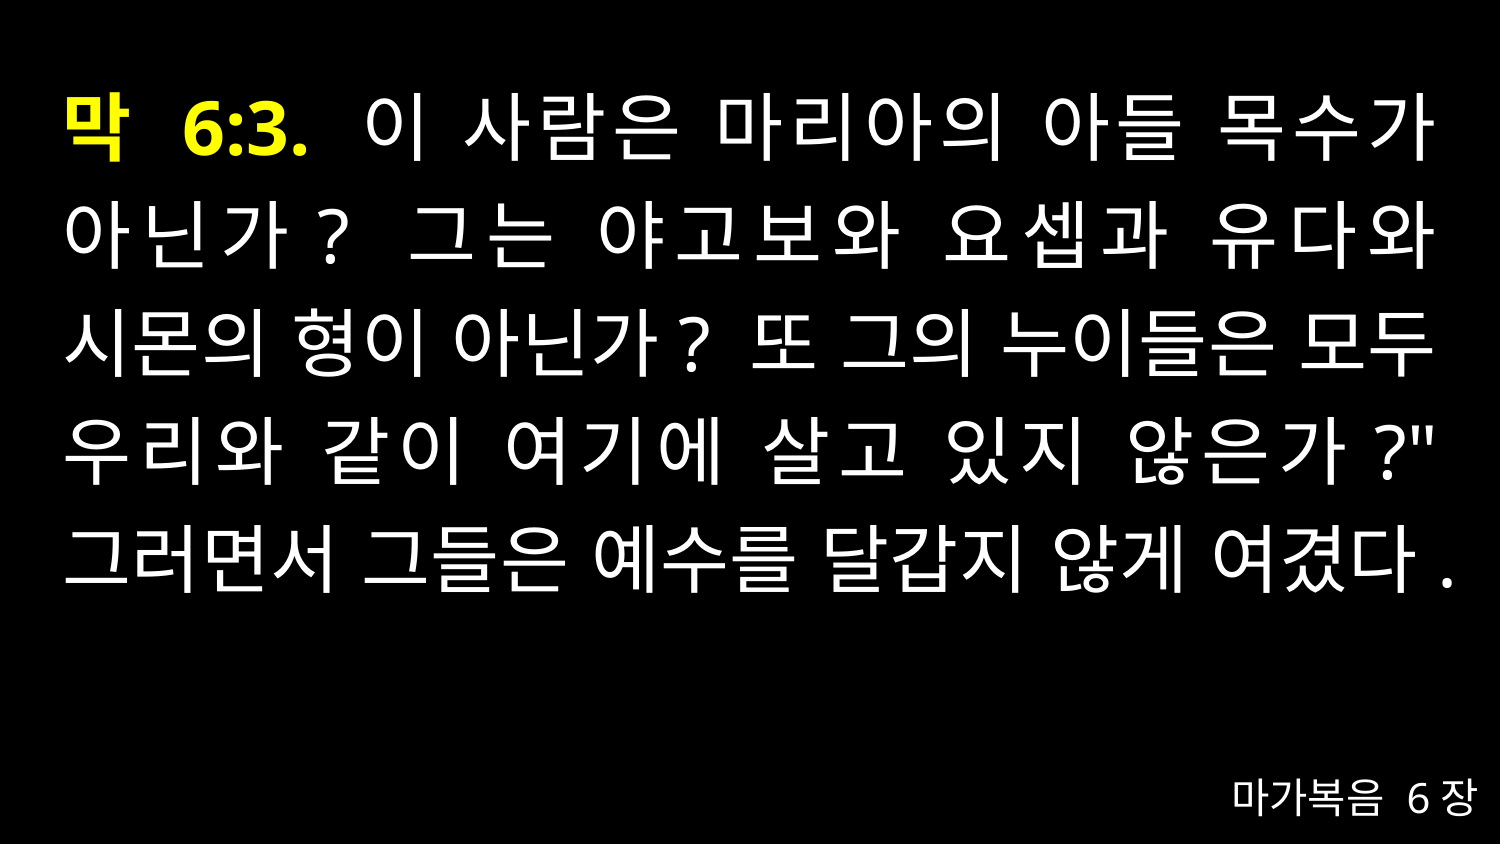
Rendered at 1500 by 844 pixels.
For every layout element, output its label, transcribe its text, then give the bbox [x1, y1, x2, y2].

title 막 6:3. 이 사람은 마리아의 아들 목수가 아닌가? 그는 야고보와 요셉과 유다와 시몬의 형이 아닌가? 또 그의 누이들은 모두 우리와 같이 여기에 살고 있지 않은가?" 그러면서 그들은 예수를 달갑지 않게 여겼다. [0, 0, 1500, 844]
subtitle 마가복음 6장 [916, 770, 1500, 844]
